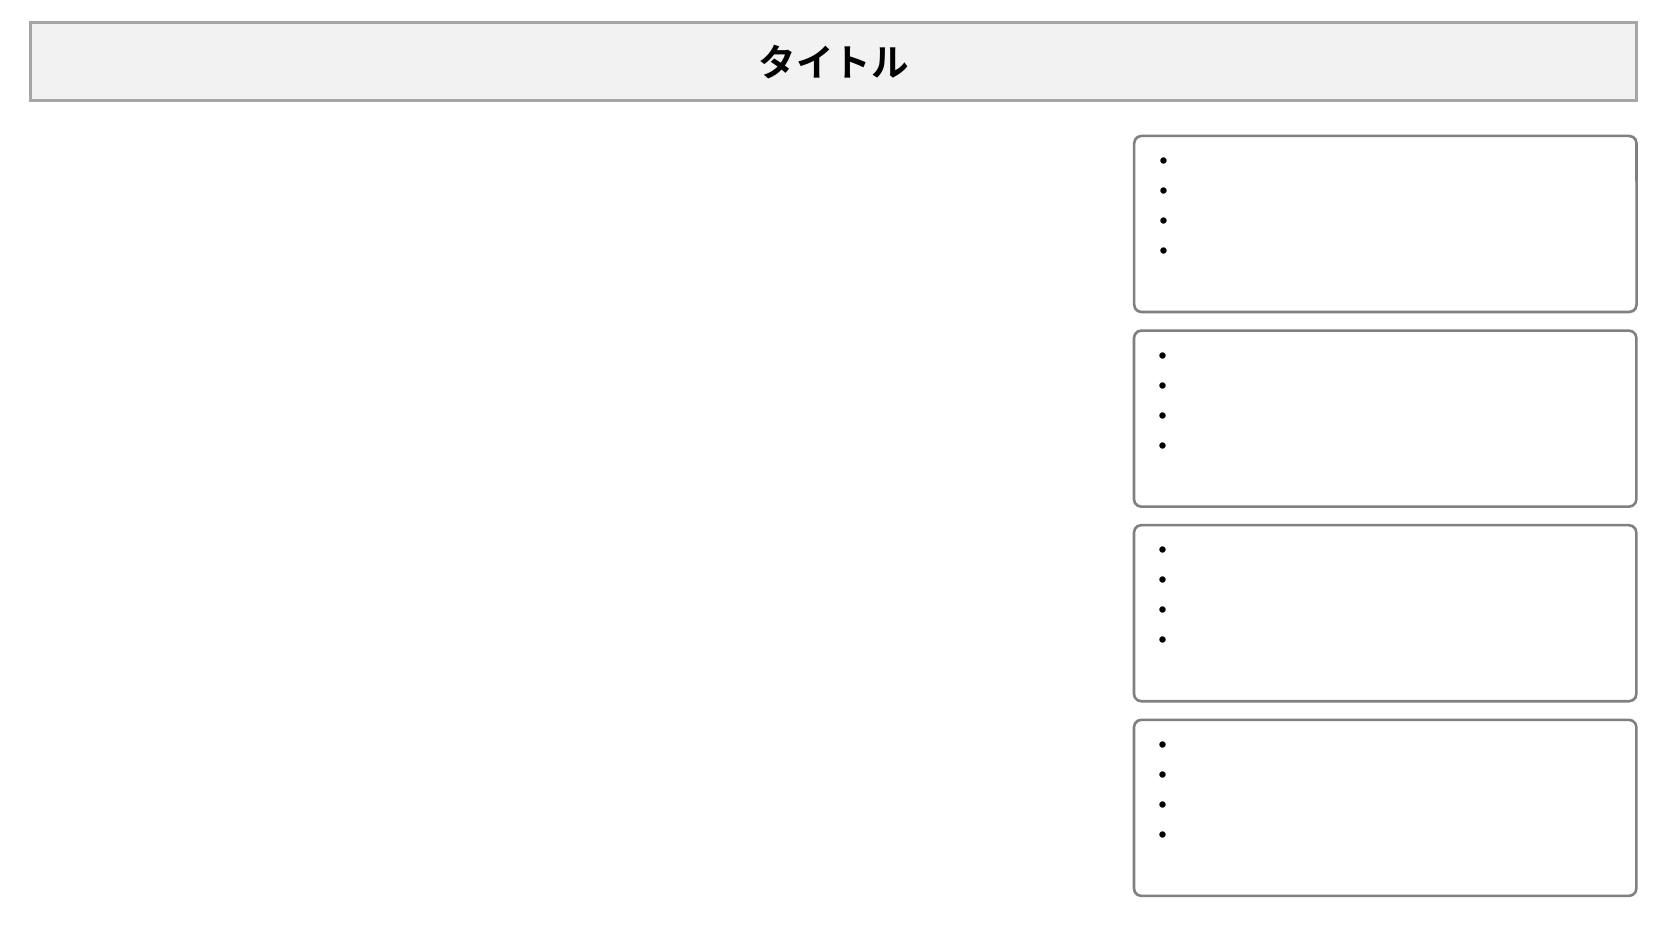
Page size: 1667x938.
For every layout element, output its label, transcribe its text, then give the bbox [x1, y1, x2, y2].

text_box ・ ・ ・ ・ [1133, 134, 1638, 314]
text_box ・ ・ ・ ・ [1132, 329, 1638, 508]
text_box ・ ・ ・ ・ [1132, 718, 1638, 897]
text_box ・ ・ ・ ・ [1132, 524, 1638, 703]
text_box タイトル [29, 22, 1638, 101]
